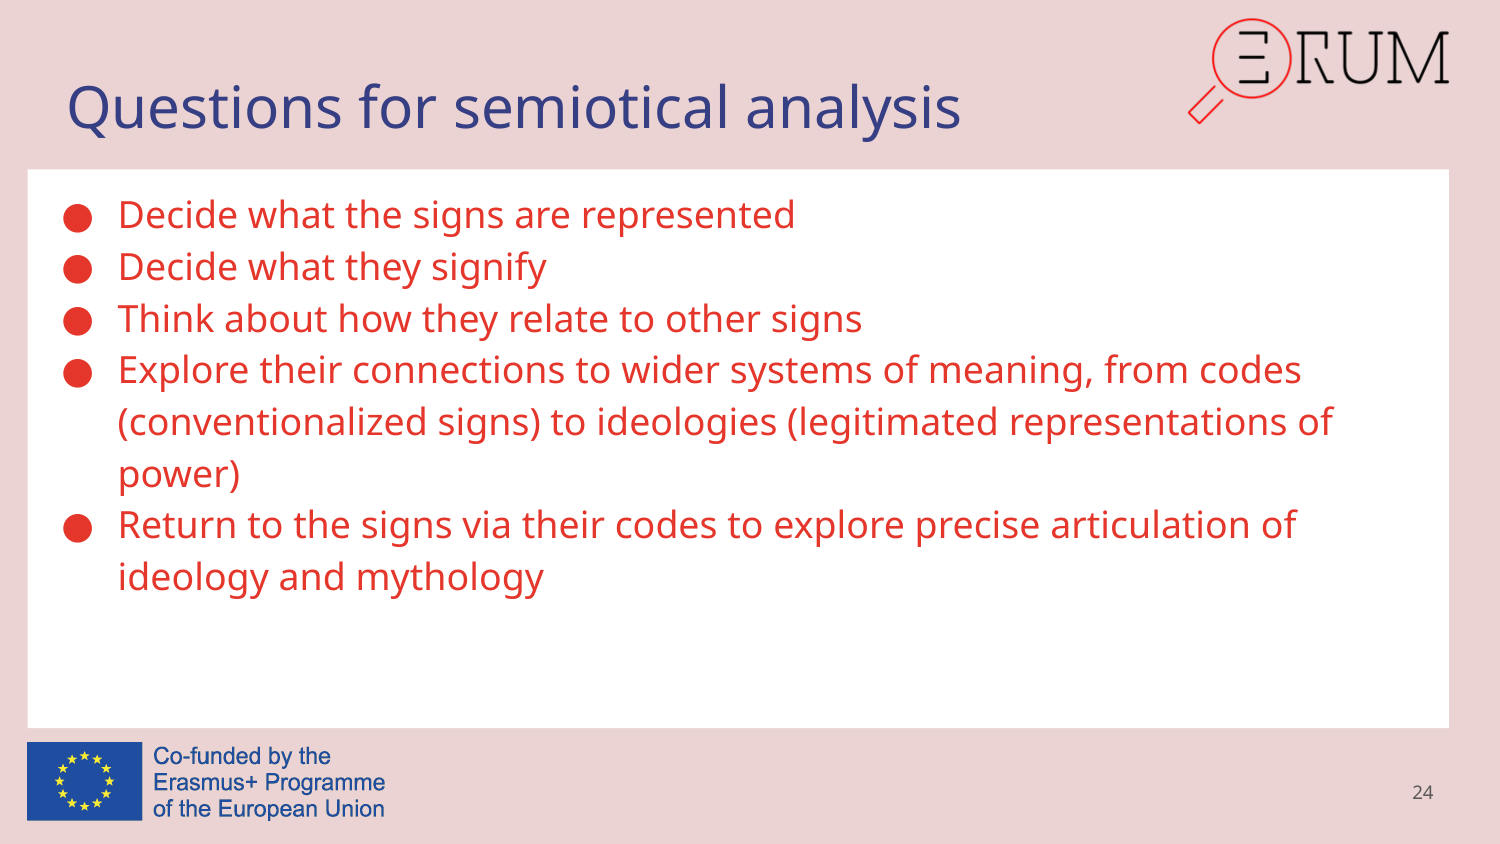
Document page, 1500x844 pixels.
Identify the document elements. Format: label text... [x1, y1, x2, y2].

picture [27, 742, 385, 821]
picture [1136, 0, 1500, 137]
slide_number 24 [1358, 761, 1449, 826]
title Questions for semiotical analysis [51, 55, 1168, 150]
list Decide what the signs are represented Decide what they signify Think about how they relate to other signs Explore their connections to wider systems of meaning, from codes (conventionalized signs) to ideologies (legitimated representations of power) Return to the signs via their codes to explore precise articulation of ideology and mythology [27, 169, 1449, 729]
